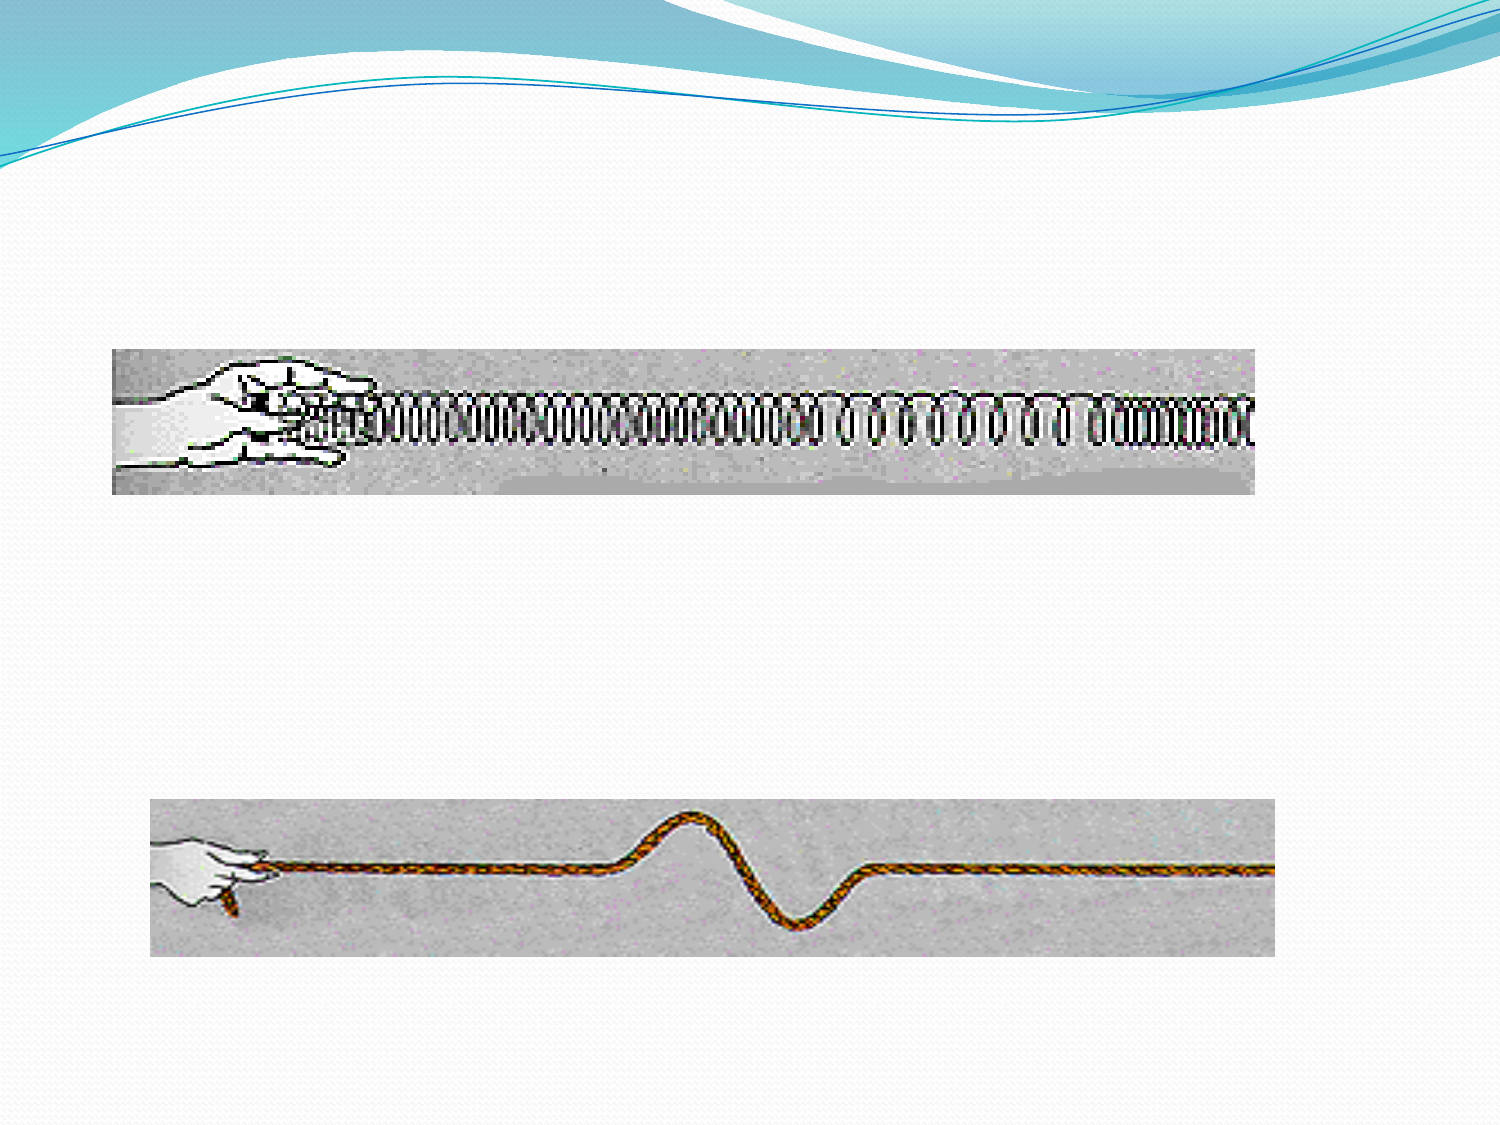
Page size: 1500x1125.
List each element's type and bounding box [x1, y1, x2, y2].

picture [112, 349, 1255, 495]
picture [149, 799, 1276, 958]
